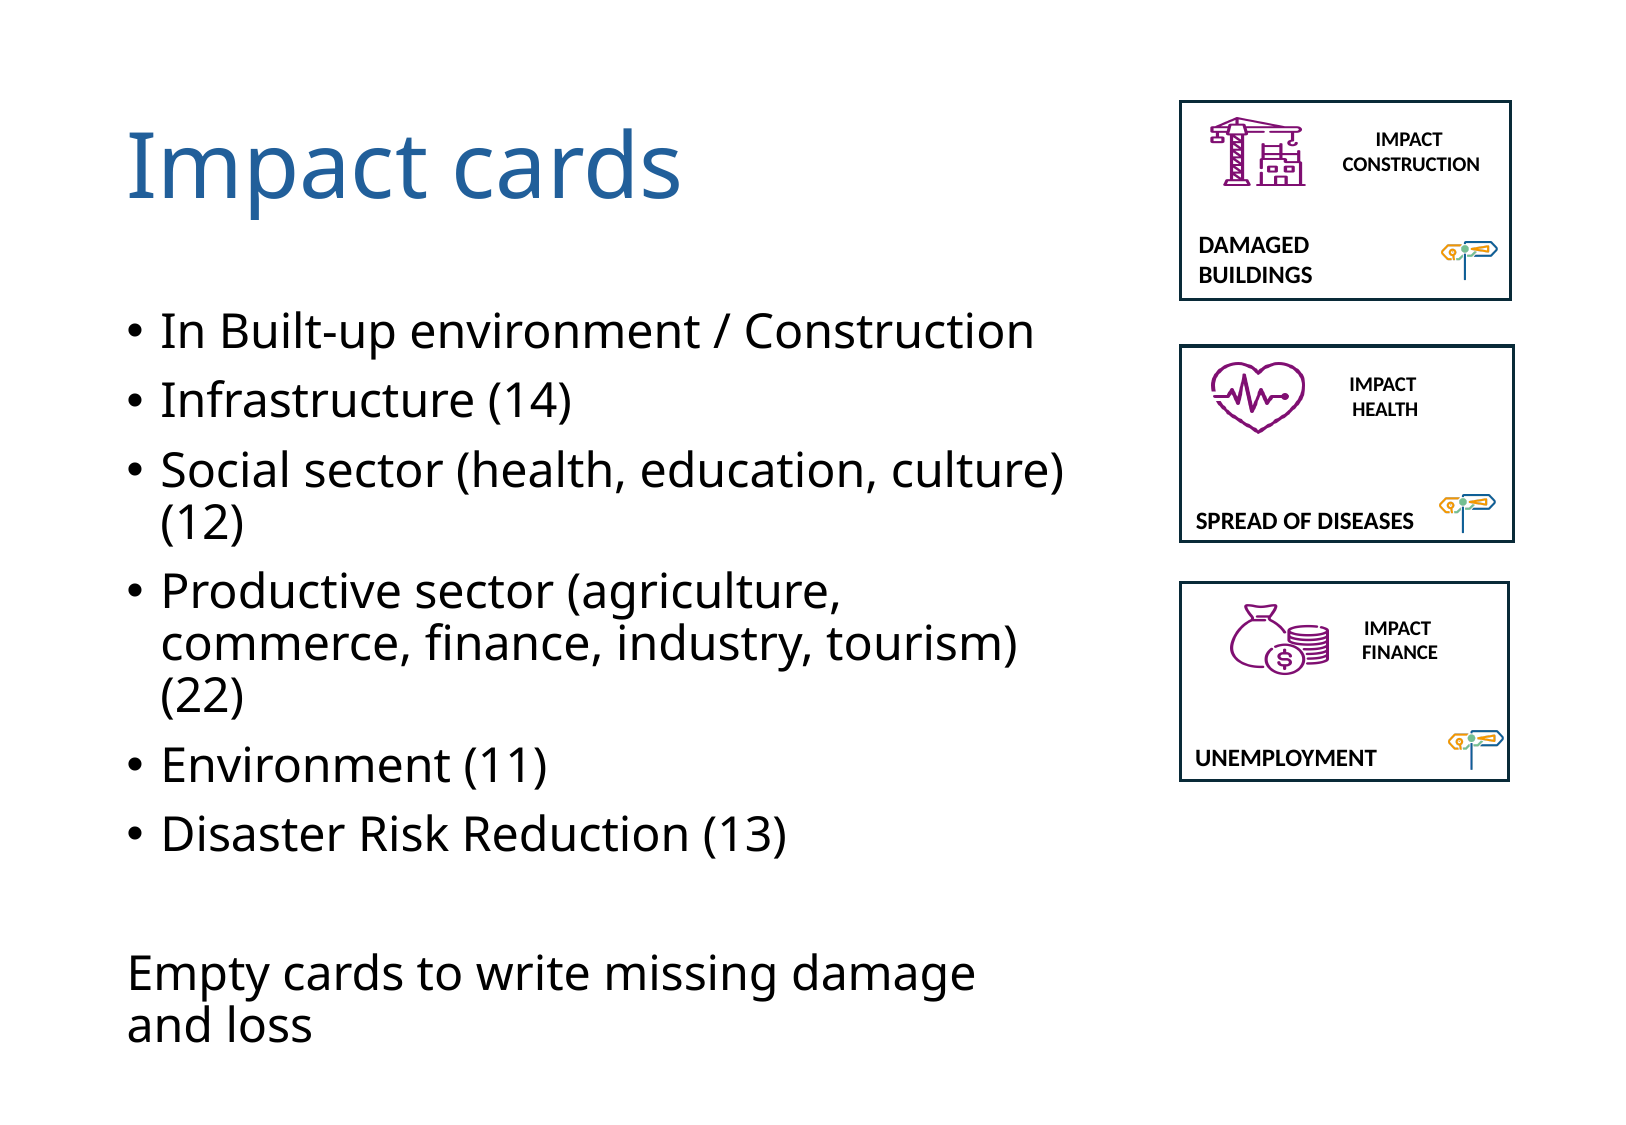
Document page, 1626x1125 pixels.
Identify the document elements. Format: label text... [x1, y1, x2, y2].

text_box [1179, 100, 1526, 300]
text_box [1179, 581, 1510, 782]
list In Built-up environment / Construction Infrastructure (14) Social sector (health, education, culture)(12) Productive sector (agriculture, commerce, finance, industry, tourism) (22) Environment (11) Disaster Risk Reduction (13) Empty cards to write missing damage and loss [111, 299, 1084, 1070]
title Impact cards [111, 59, 1514, 278]
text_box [1179, 345, 1536, 543]
